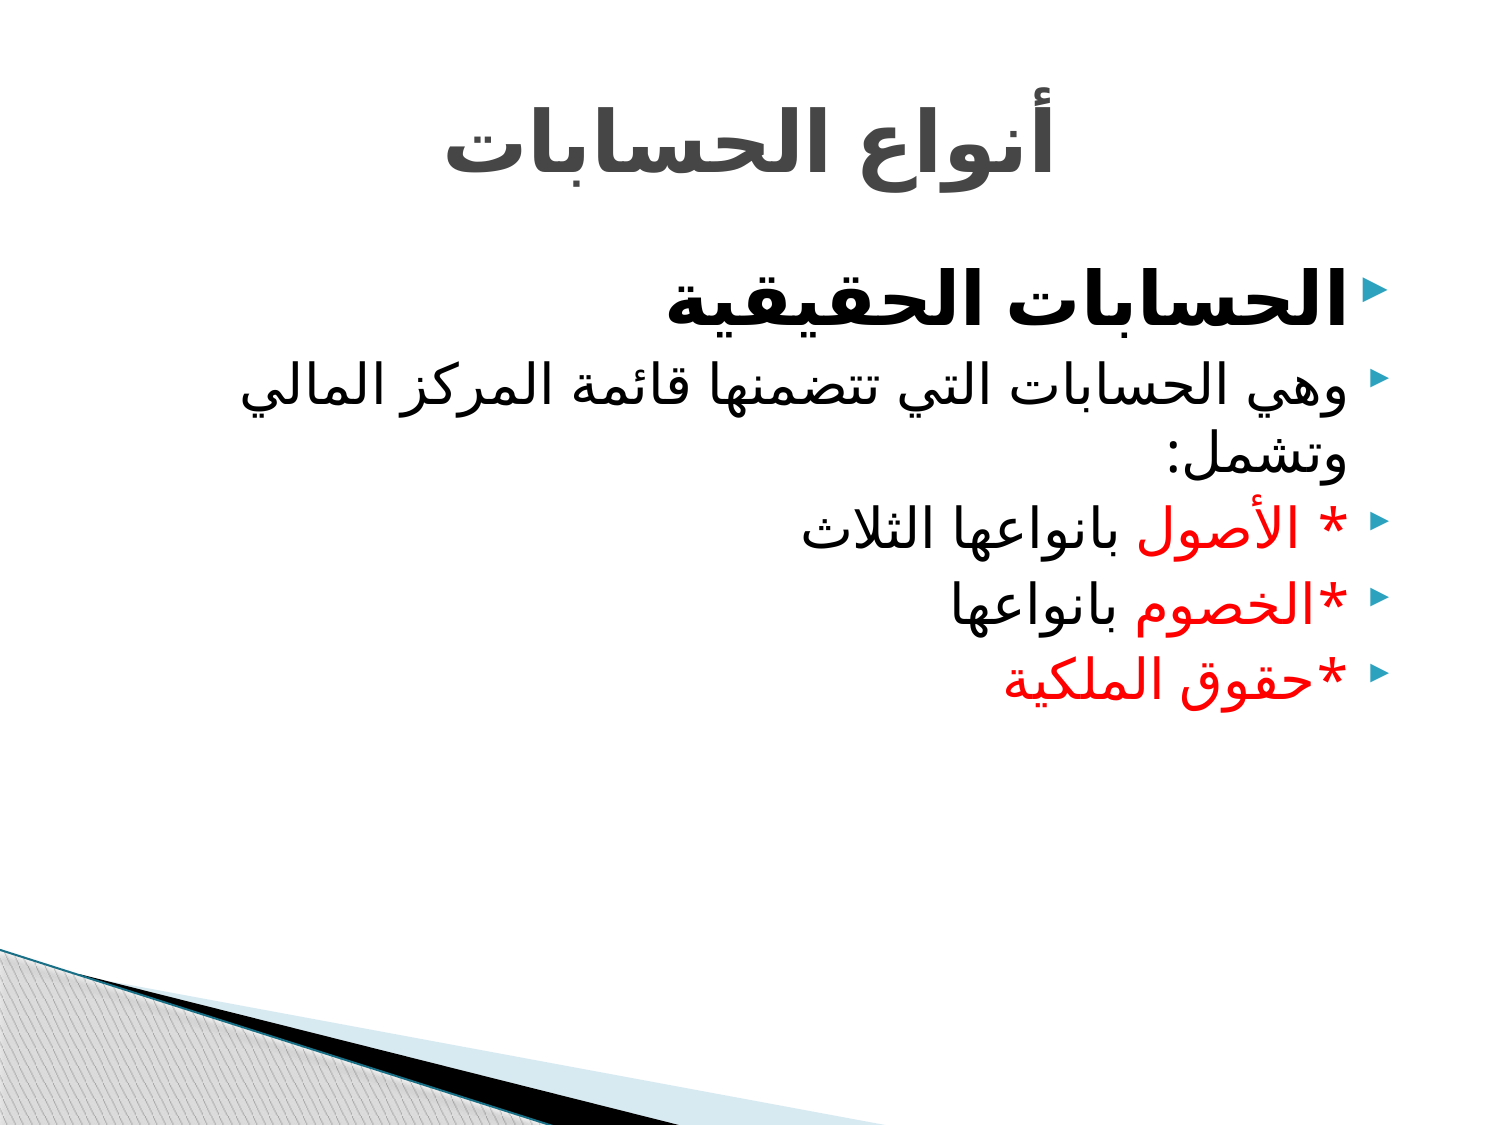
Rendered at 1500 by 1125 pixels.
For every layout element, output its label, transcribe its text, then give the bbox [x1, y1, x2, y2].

list الحسابات الحقيقية وهي الحسابات التي تتضمنها قائمة المركز المالي وتشمل: * الأصول بانواعها الثلاث *الخصوم بانواعها *حقوق الملكية [75, 243, 1425, 986]
title أنواع الحسابات [75, 45, 1425, 233]
